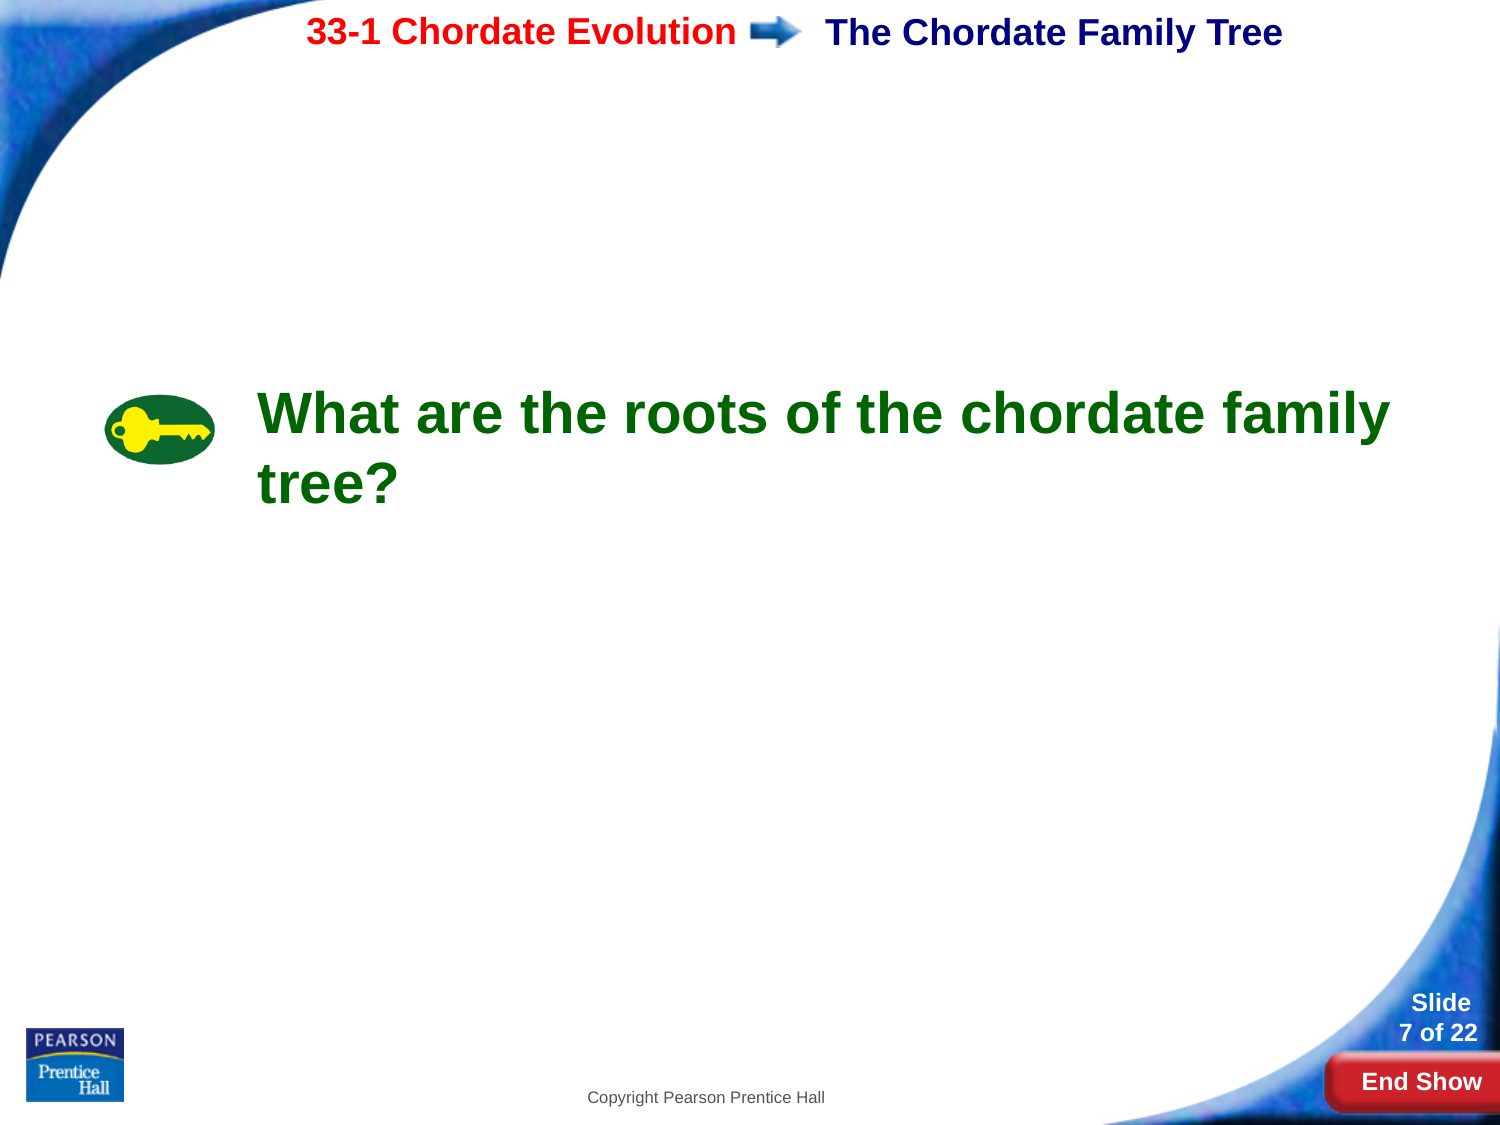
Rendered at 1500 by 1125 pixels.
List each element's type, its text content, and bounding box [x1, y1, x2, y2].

list What are the roots of the chordate family tree? [44, 179, 1500, 938]
footer Copyright Pearson Prentice Hall [468, 1078, 945, 1105]
title The Chordate Family Tree [809, 0, 1480, 76]
picture [0, 0, 1500, 1125]
